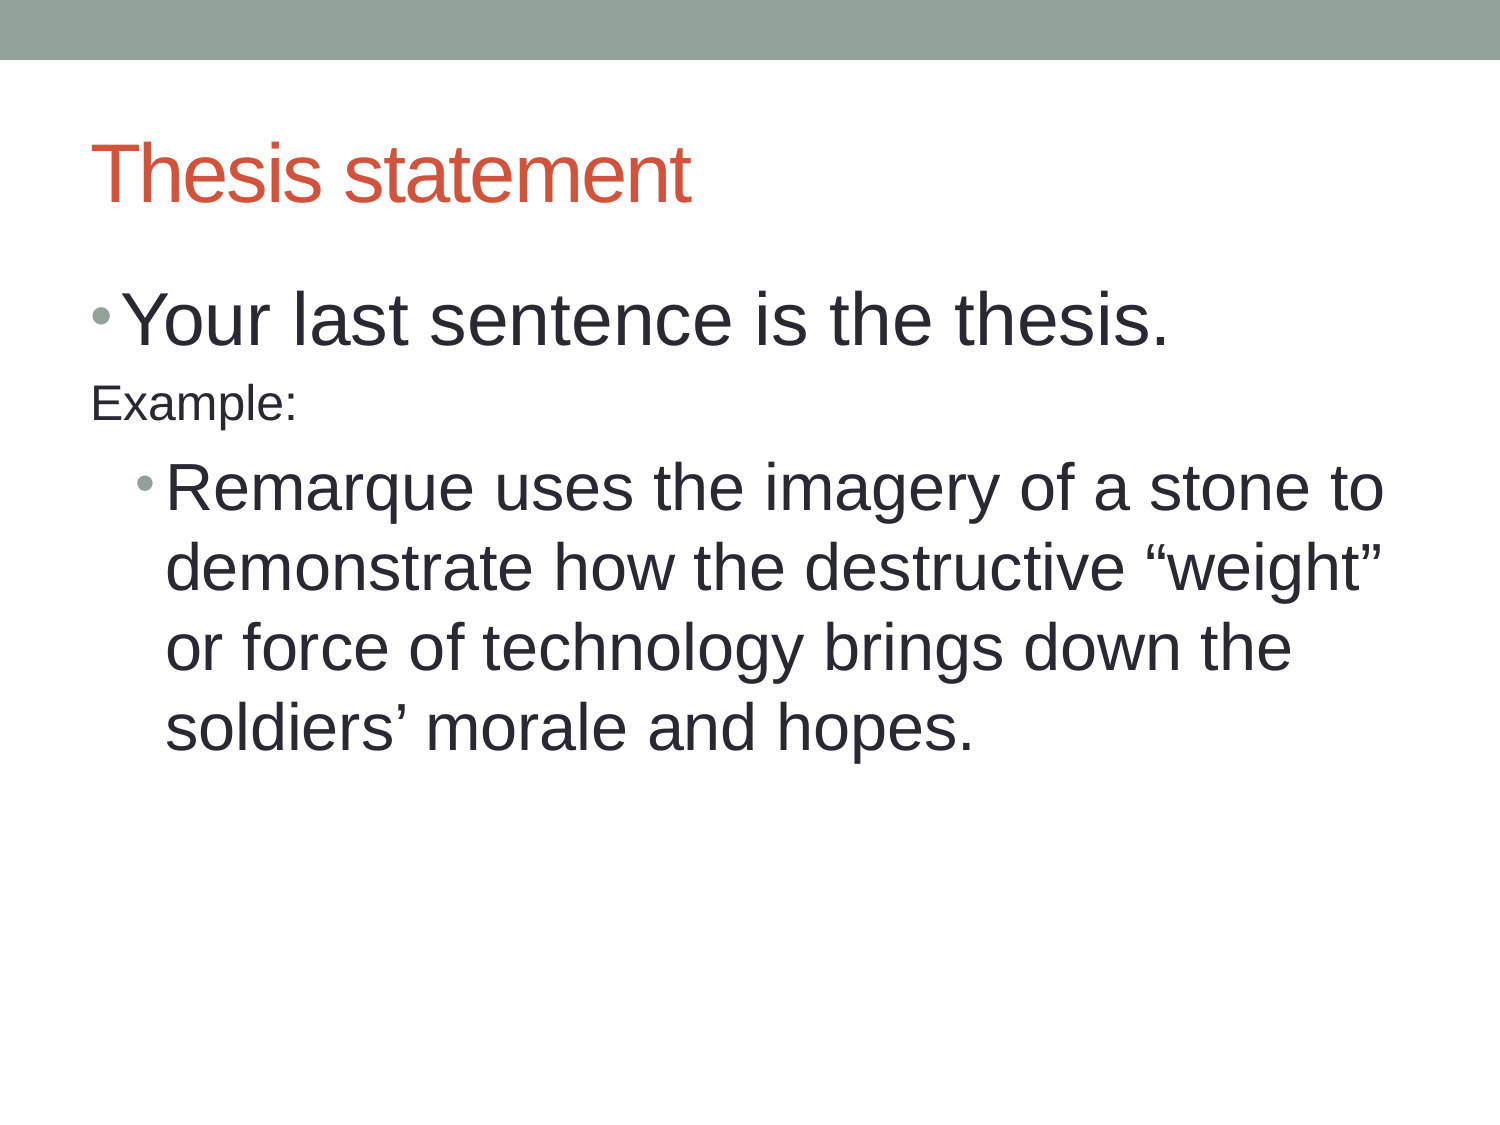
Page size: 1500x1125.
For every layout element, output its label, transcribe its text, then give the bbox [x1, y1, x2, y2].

title Thesis statement [75, 87, 1425, 250]
list Your last sentence is the thesis. Example: Remarque uses the imagery of a stone to demonstrate how the destructive “weight” or force of technology brings down the soldiers’ morale and hopes. [75, 262, 1425, 1063]
